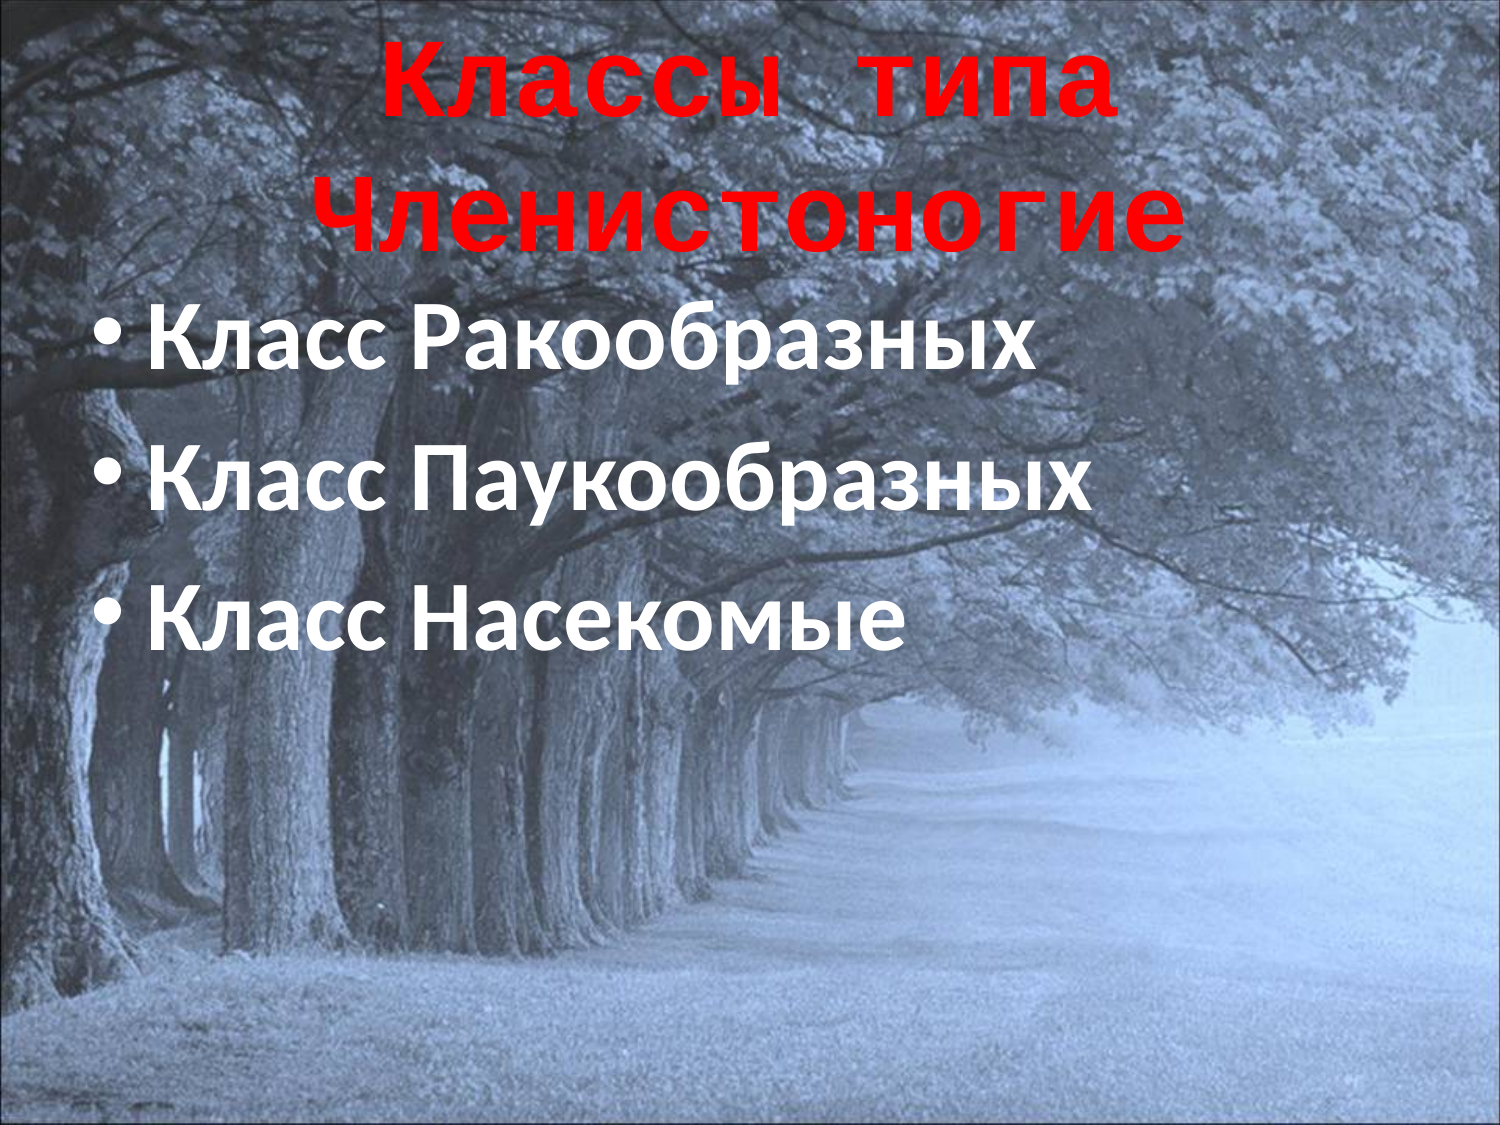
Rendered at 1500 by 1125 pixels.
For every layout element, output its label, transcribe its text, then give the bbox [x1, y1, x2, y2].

title Классы типа Членистоногие [74, 44, 1426, 233]
list Класс Ракообразных Класс Паукообразных Класс Насекомые [74, 262, 1426, 1006]
picture [0, 0, 1500, 1125]
